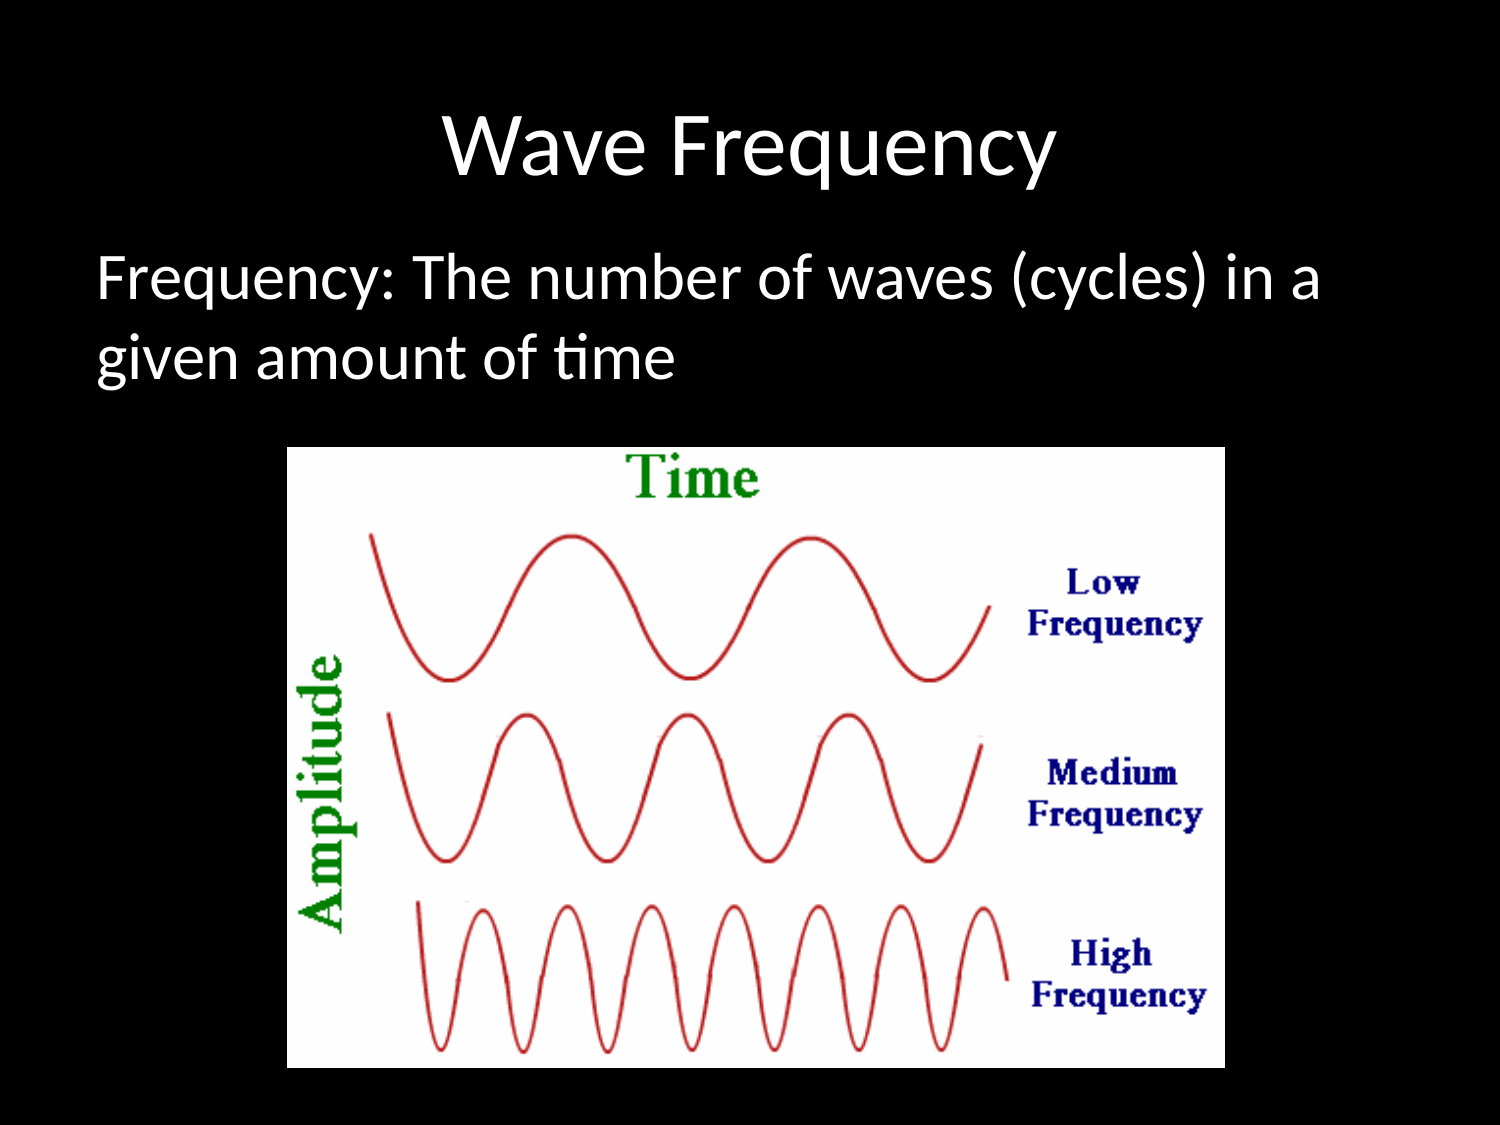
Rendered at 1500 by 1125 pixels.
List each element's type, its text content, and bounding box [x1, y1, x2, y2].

list Frequency: The number of waves (cycles) in a given amount of time [81, 224, 1432, 968]
title Wave Frequency [75, 45, 1425, 233]
picture [287, 447, 1226, 1068]
